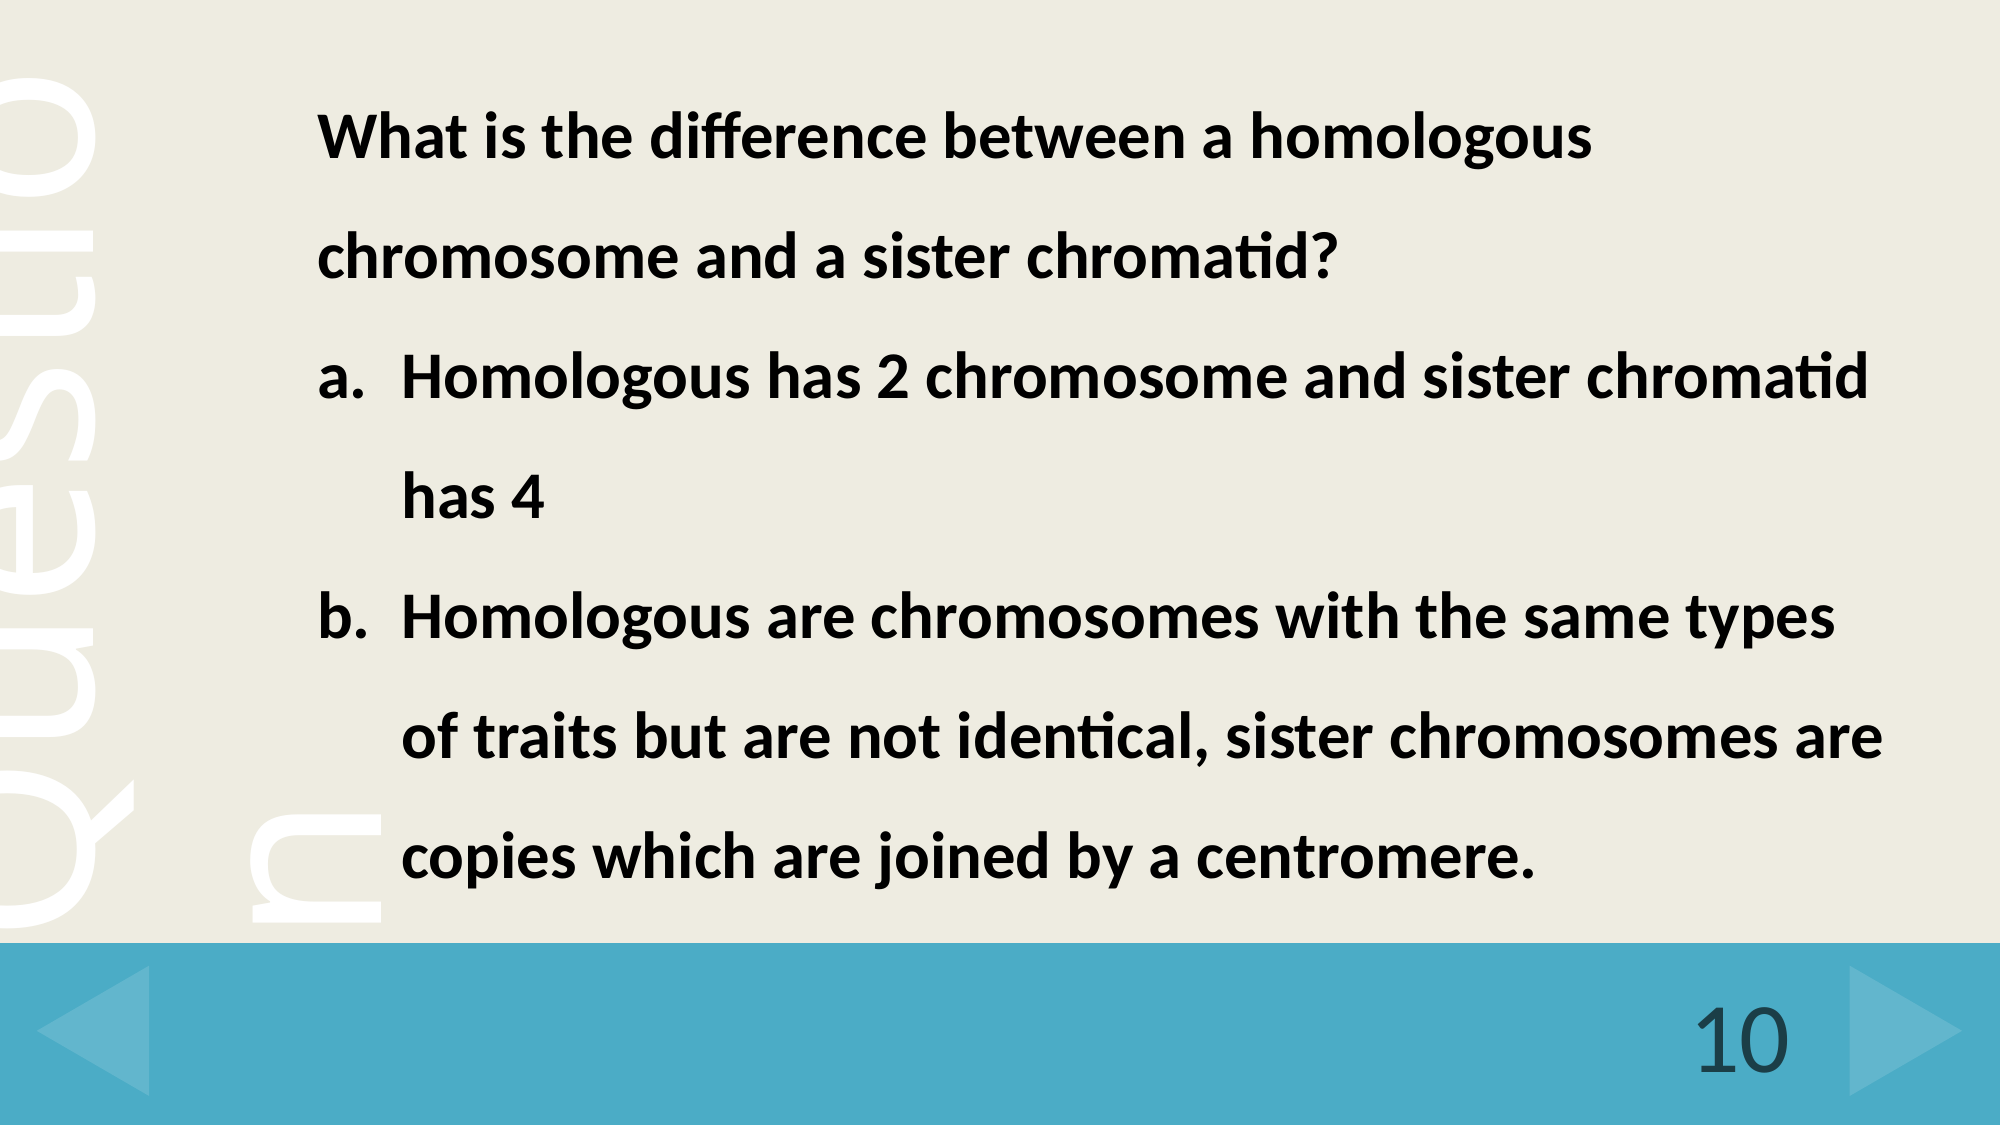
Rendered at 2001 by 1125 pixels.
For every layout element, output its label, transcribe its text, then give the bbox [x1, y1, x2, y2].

list What is the difference between a homologous chromosome and a sister chromatid? Homologous has 2 chromosome and sister chromatid has 4 Homologous are chromosomes with the same types of traits but are not identical, sister chromosomes are copies which are joined by a centromere. [302, 307, 1908, 636]
list 10 [1494, 967, 1806, 1097]
